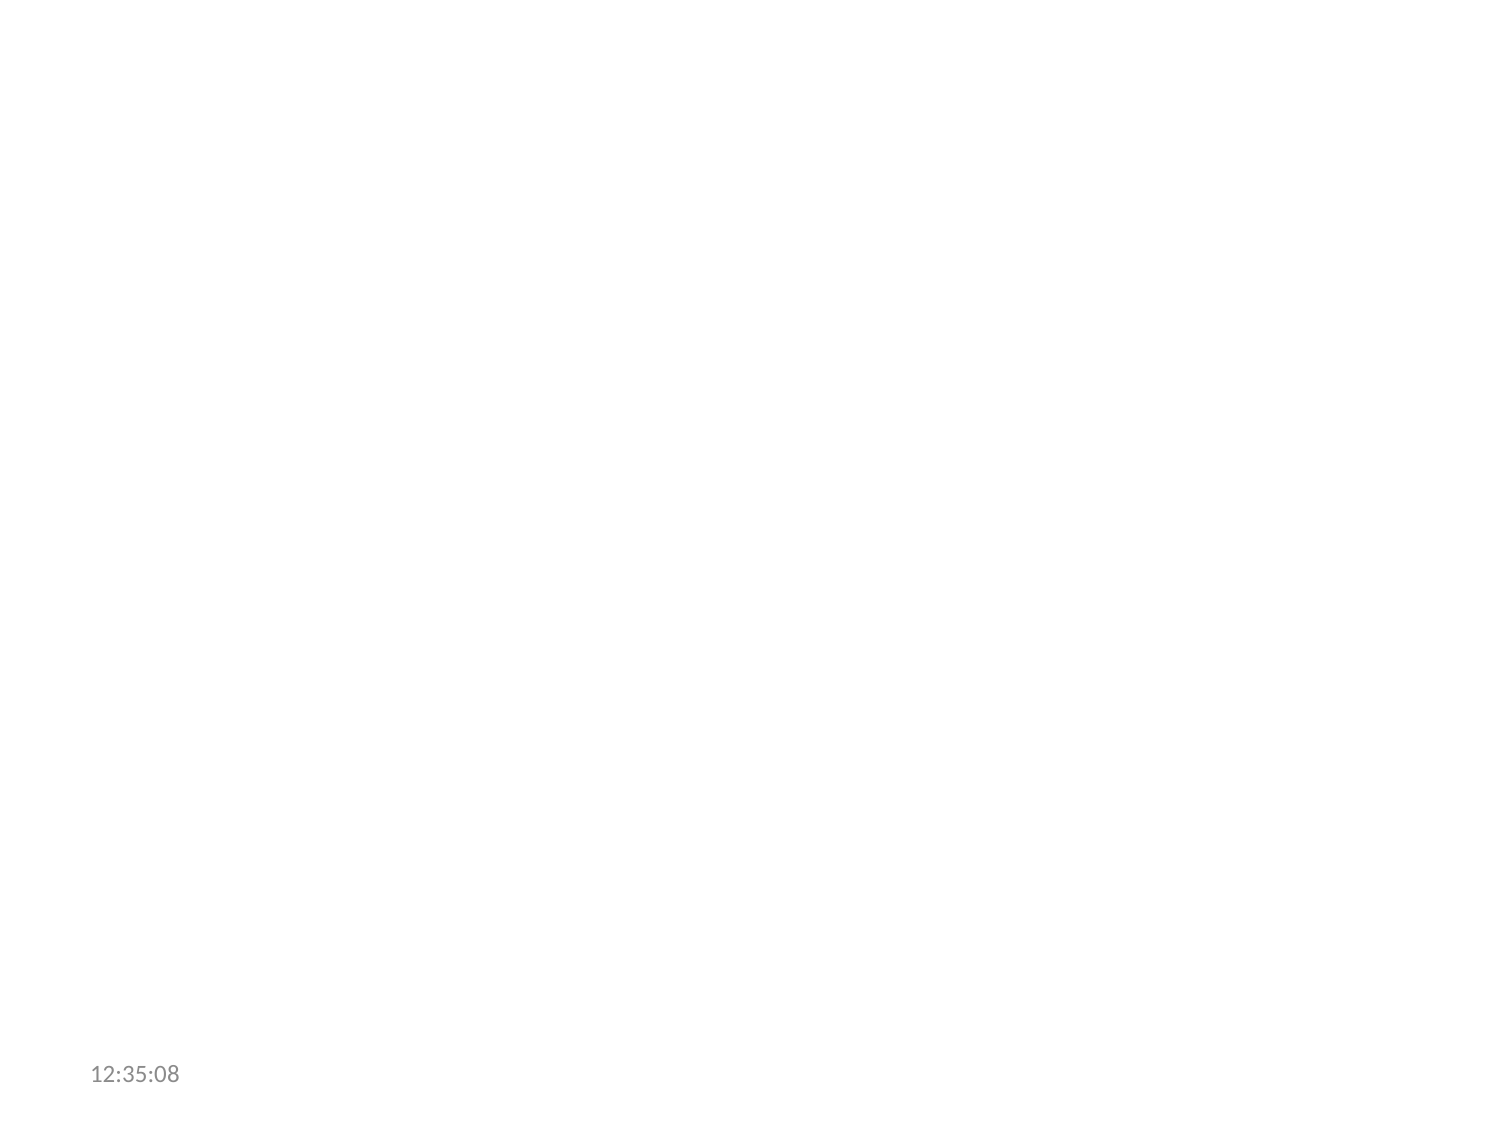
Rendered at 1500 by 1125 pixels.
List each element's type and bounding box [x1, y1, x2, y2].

slide_number [75, 1042, 425, 1103]
